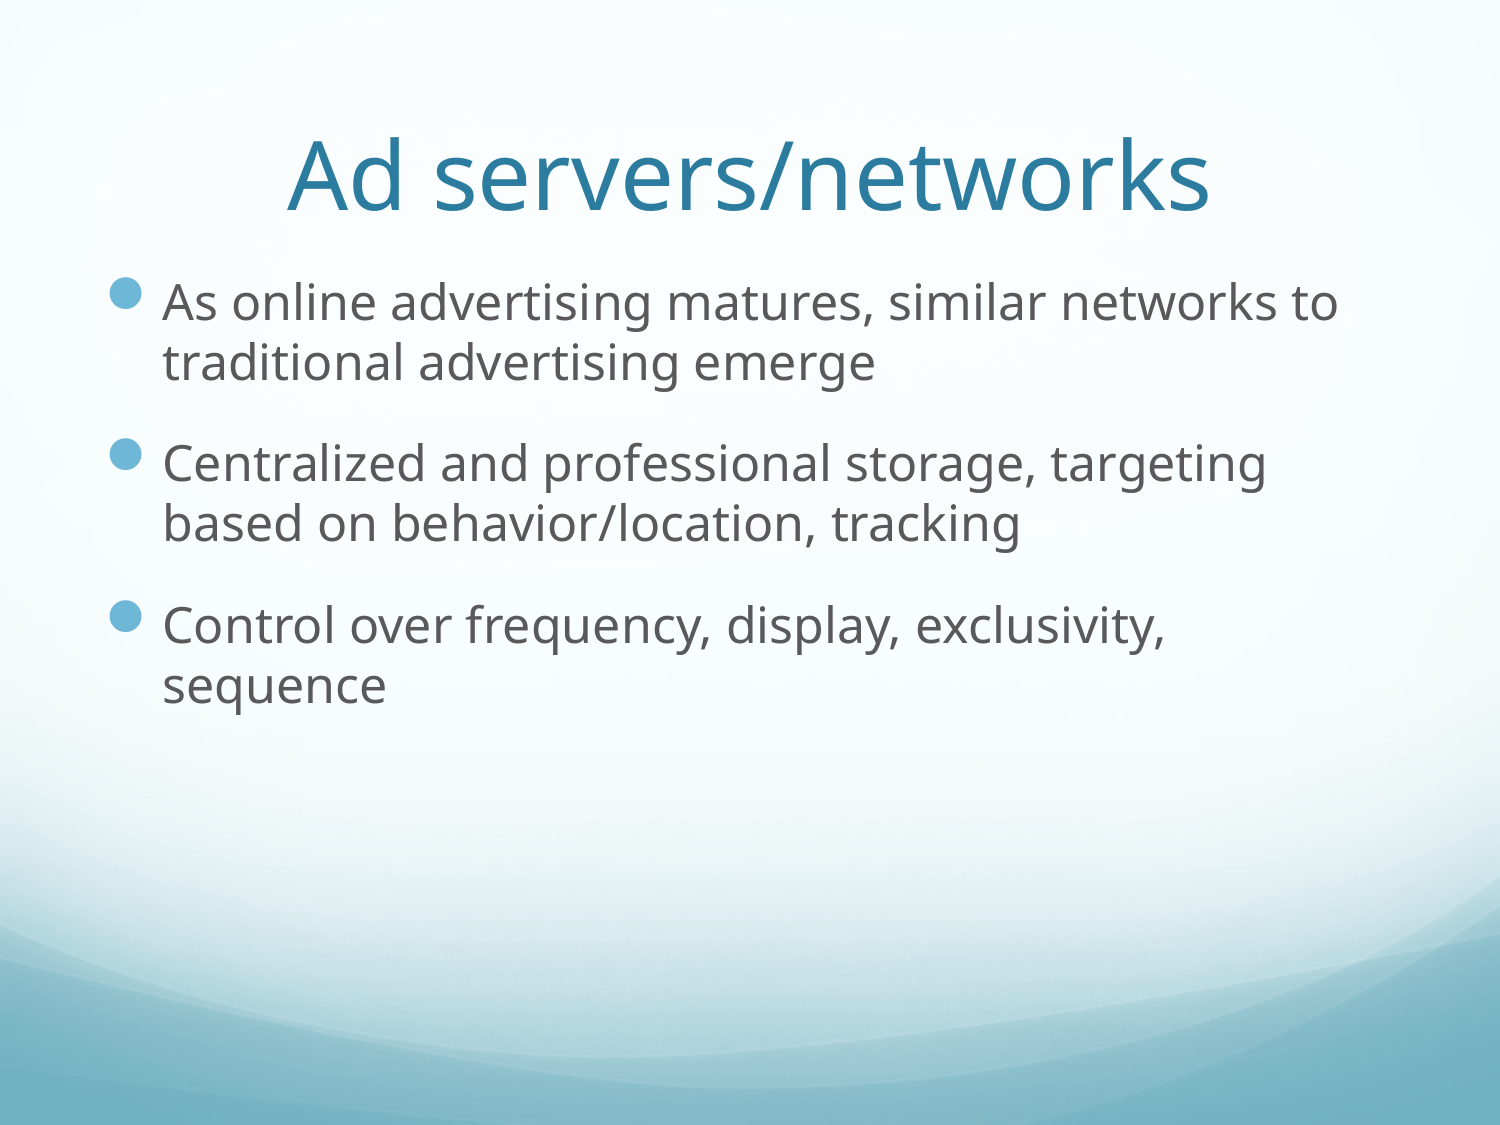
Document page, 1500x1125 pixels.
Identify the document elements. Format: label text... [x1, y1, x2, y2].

title Ad servers/networks [90, 17, 1410, 237]
list As online advertising matures, similar networks to traditional advertising emerge Centralized and professional storage, targeting based on behavior/location, tracking Control over frequency, display, exclusivity, sequence [90, 262, 1410, 975]
